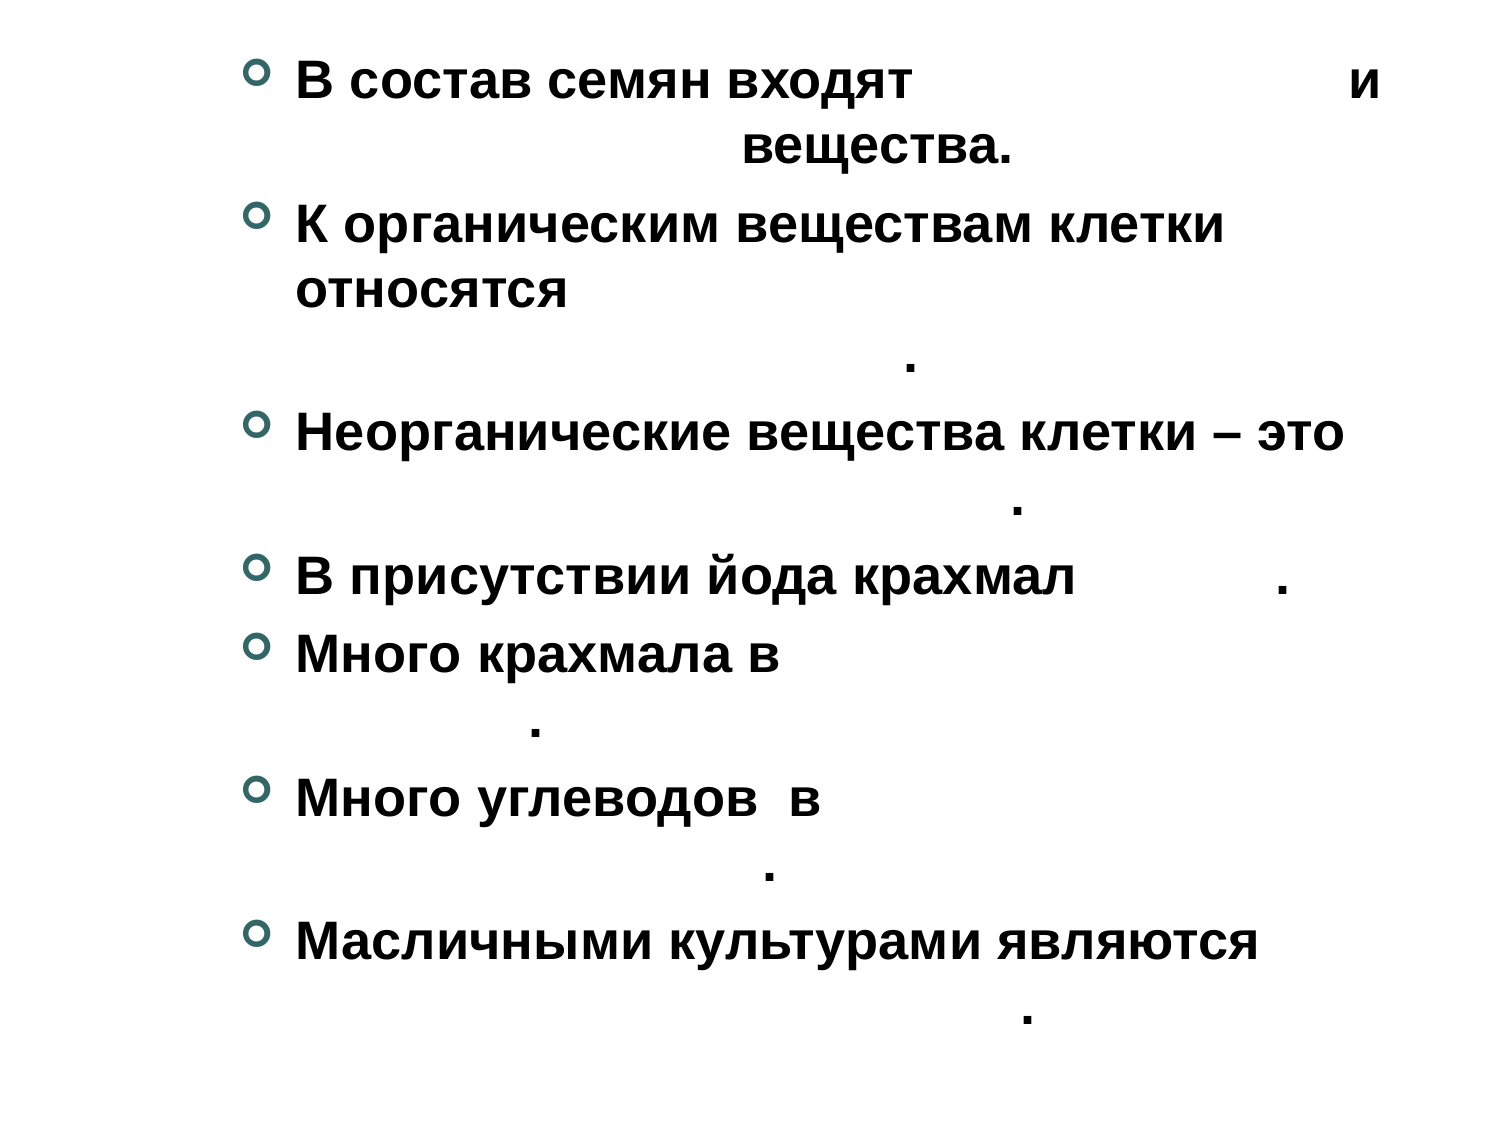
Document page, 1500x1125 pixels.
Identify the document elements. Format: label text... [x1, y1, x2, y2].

text_box В состав семян входят орга и неорганические вещества. К органическим веществам клетки относятся белки, жиры, углеводы и нуклеиновые кислоты. Неорганические вещества клетки – это вода и минеральные соли. В присутствии йода крахмал синеет. Много крахмала в картофеле, пшенице, кукурузе. Много углеводов в моркови, петрушке, шпинате, капусте. Масличными культурами являются подсолнечник, лен, кунжут. [225, 37, 1463, 1122]
